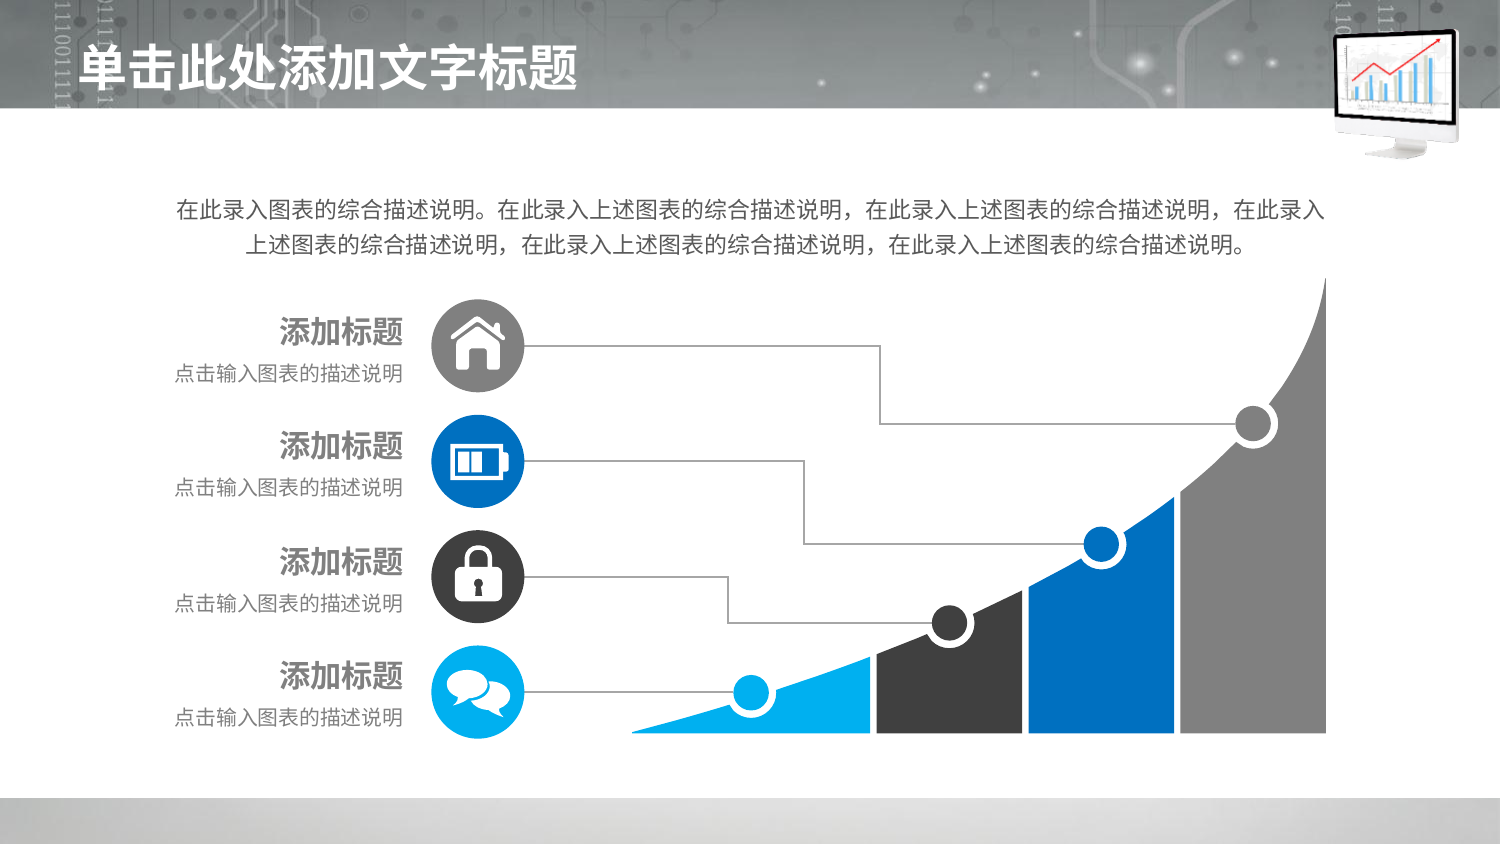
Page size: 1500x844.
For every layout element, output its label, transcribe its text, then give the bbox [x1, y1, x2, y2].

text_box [431, 299, 1236, 424]
text_box [875, 588, 1024, 735]
text_box [1027, 494, 1176, 735]
text_box [1234, 404, 1272, 443]
text_box [734, 673, 770, 712]
text_box [1179, 277, 1327, 735]
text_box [431, 414, 1084, 545]
text_box 添加标题 [267, 536, 416, 586]
text_box 添加标题 [267, 650, 416, 700]
text_box 添加标题 [267, 420, 416, 470]
text_box 添加标题 [267, 306, 416, 355]
text_box 点击输入图表的描述说明 [163, 468, 415, 505]
text_box [930, 604, 969, 642]
text_box 点击输入图表的描述说明 [163, 584, 415, 622]
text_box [431, 545, 932, 624]
picture [0, 798, 1500, 844]
text_box 在此录入图表的综合描述说明。在此录入上述图表的综合描述说明，在此录入上述图表的综合描述说明，在此录入上述图表的综合描述说明，在此录入上述图表的综合描述说明，在此录入上述图表的综合描述说明。 [160, 181, 1343, 264]
picture [0, 0, 1500, 162]
text_box [734, 655, 872, 735]
text_box [1082, 525, 1121, 563]
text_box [431, 645, 734, 739]
text_box 点击输入图表的描述说明 [163, 698, 415, 735]
text_box 点击输入图表的描述说明 [163, 354, 415, 391]
